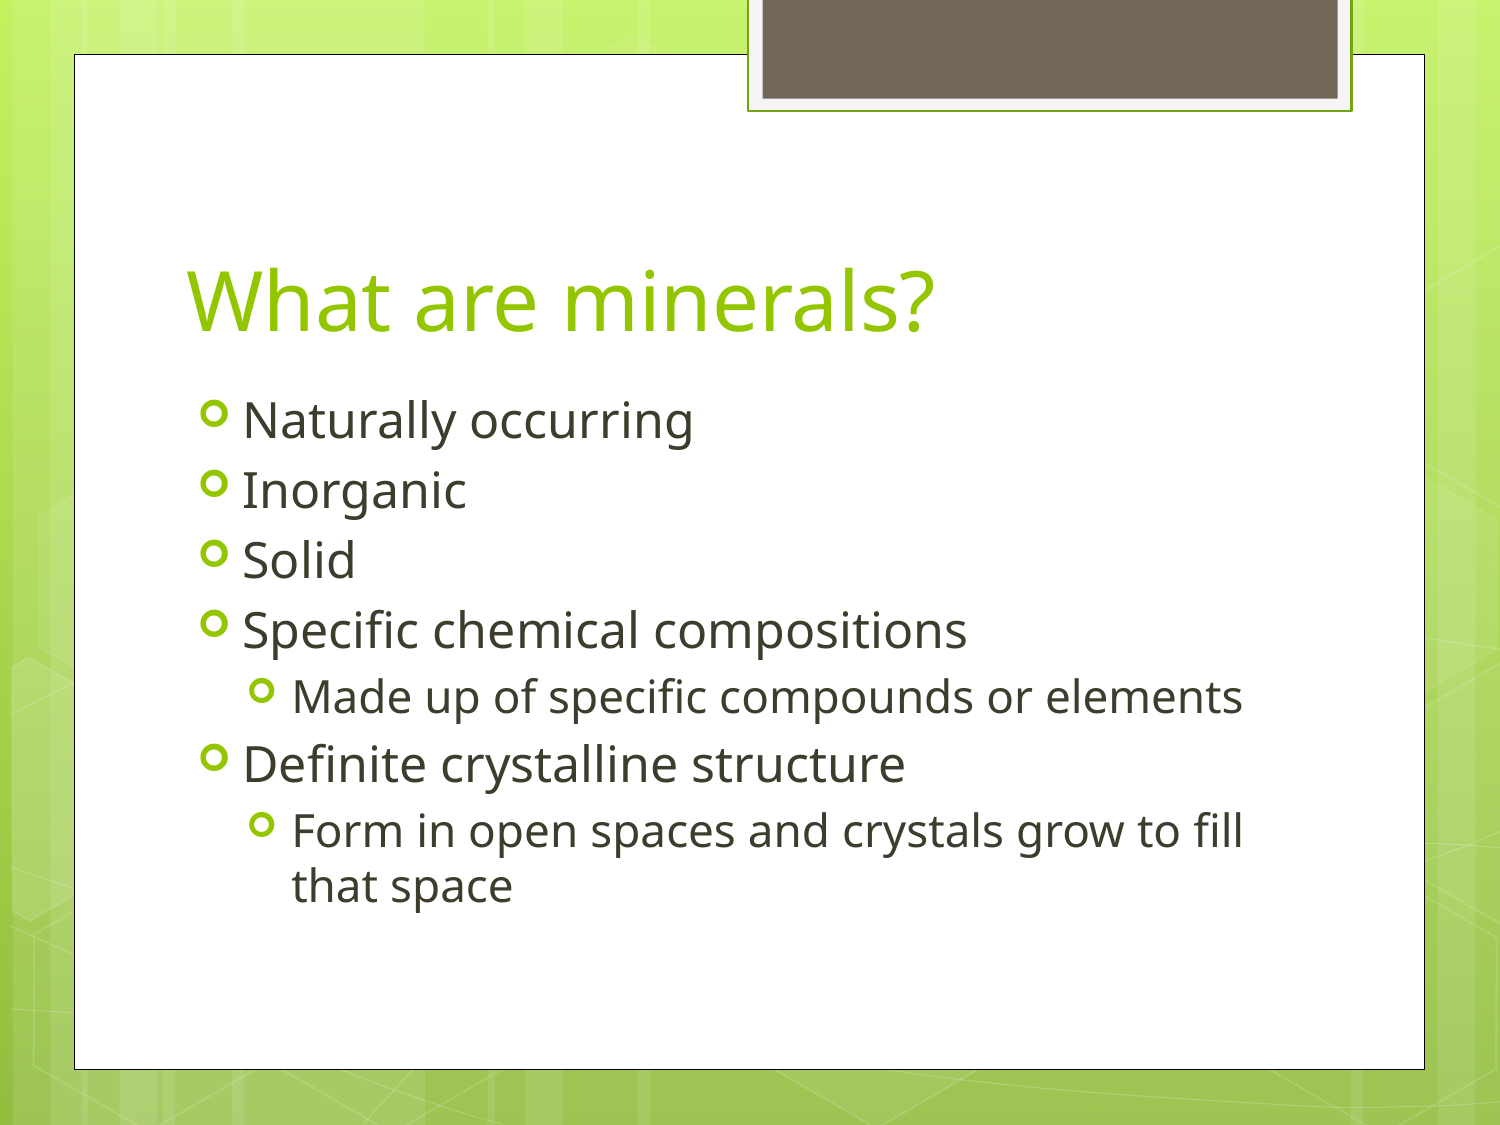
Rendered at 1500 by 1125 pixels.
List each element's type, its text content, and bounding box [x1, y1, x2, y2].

list Naturally occurring Inorganic Solid Specific chemical compositions Made up of specific compounds or elements Definite crystalline structure Form in open spaces and crystals grow to fill that space [171, 381, 1283, 957]
title What are minerals? [171, 168, 1324, 357]
